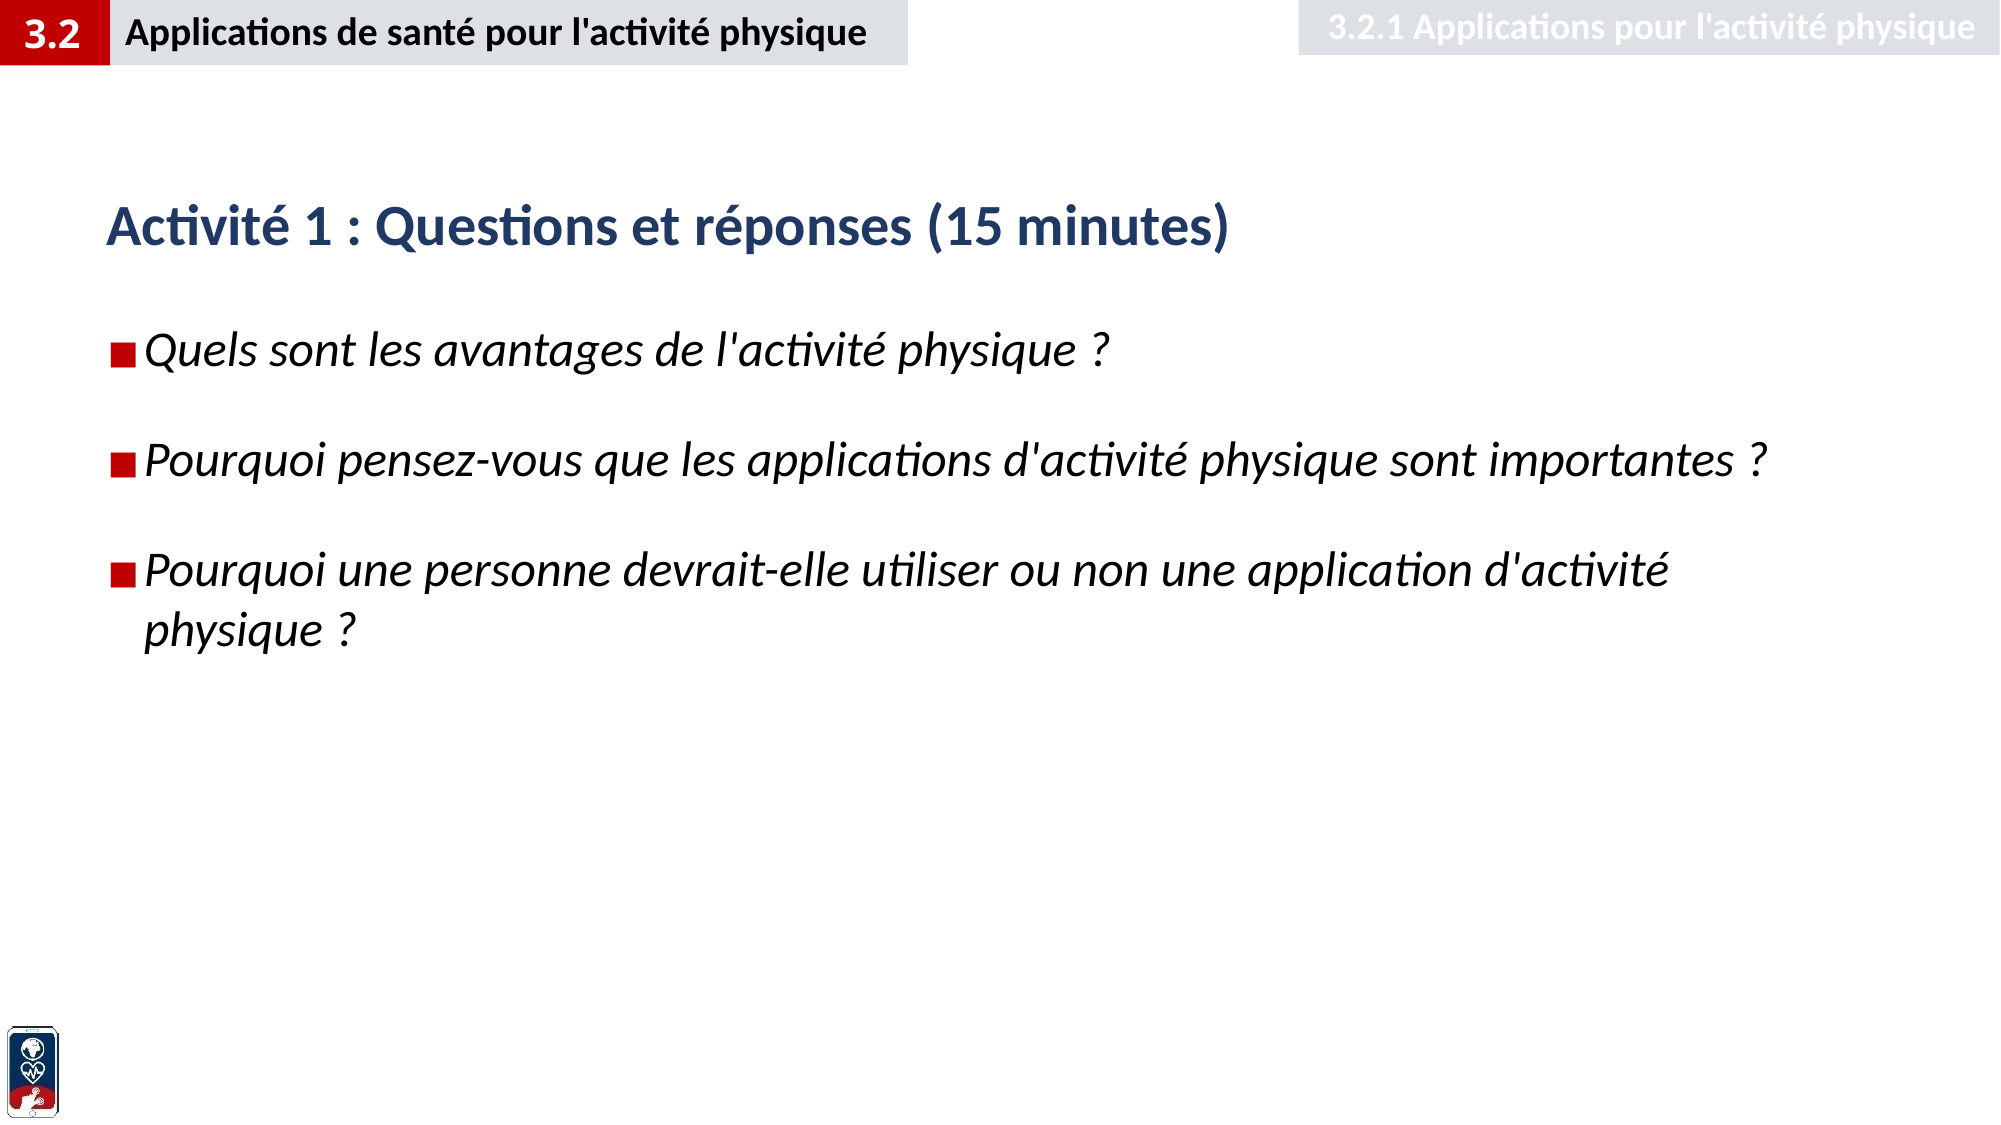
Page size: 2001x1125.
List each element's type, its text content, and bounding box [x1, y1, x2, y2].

picture [7, 1026, 59, 1118]
text_box [0, 0, 110, 66]
title Activité 1 : Questions et réponses (15 minutes) [91, 177, 1961, 276]
text_box 3.2 [9, 9, 102, 56]
text_box Quels sont les avantages de l'activité physique ? Pourquoi pensez-vous que les applications d'activité physique sont importantes ? Pourquoi une personne devrait-elle utiliser ou non une application d'activité physique ? [91, 308, 1909, 882]
text_box Applications de santé pour l'activité physique [110, 0, 909, 66]
text_box 3.2.1 Applications pour l'activité physique [1298, 0, 2000, 56]
